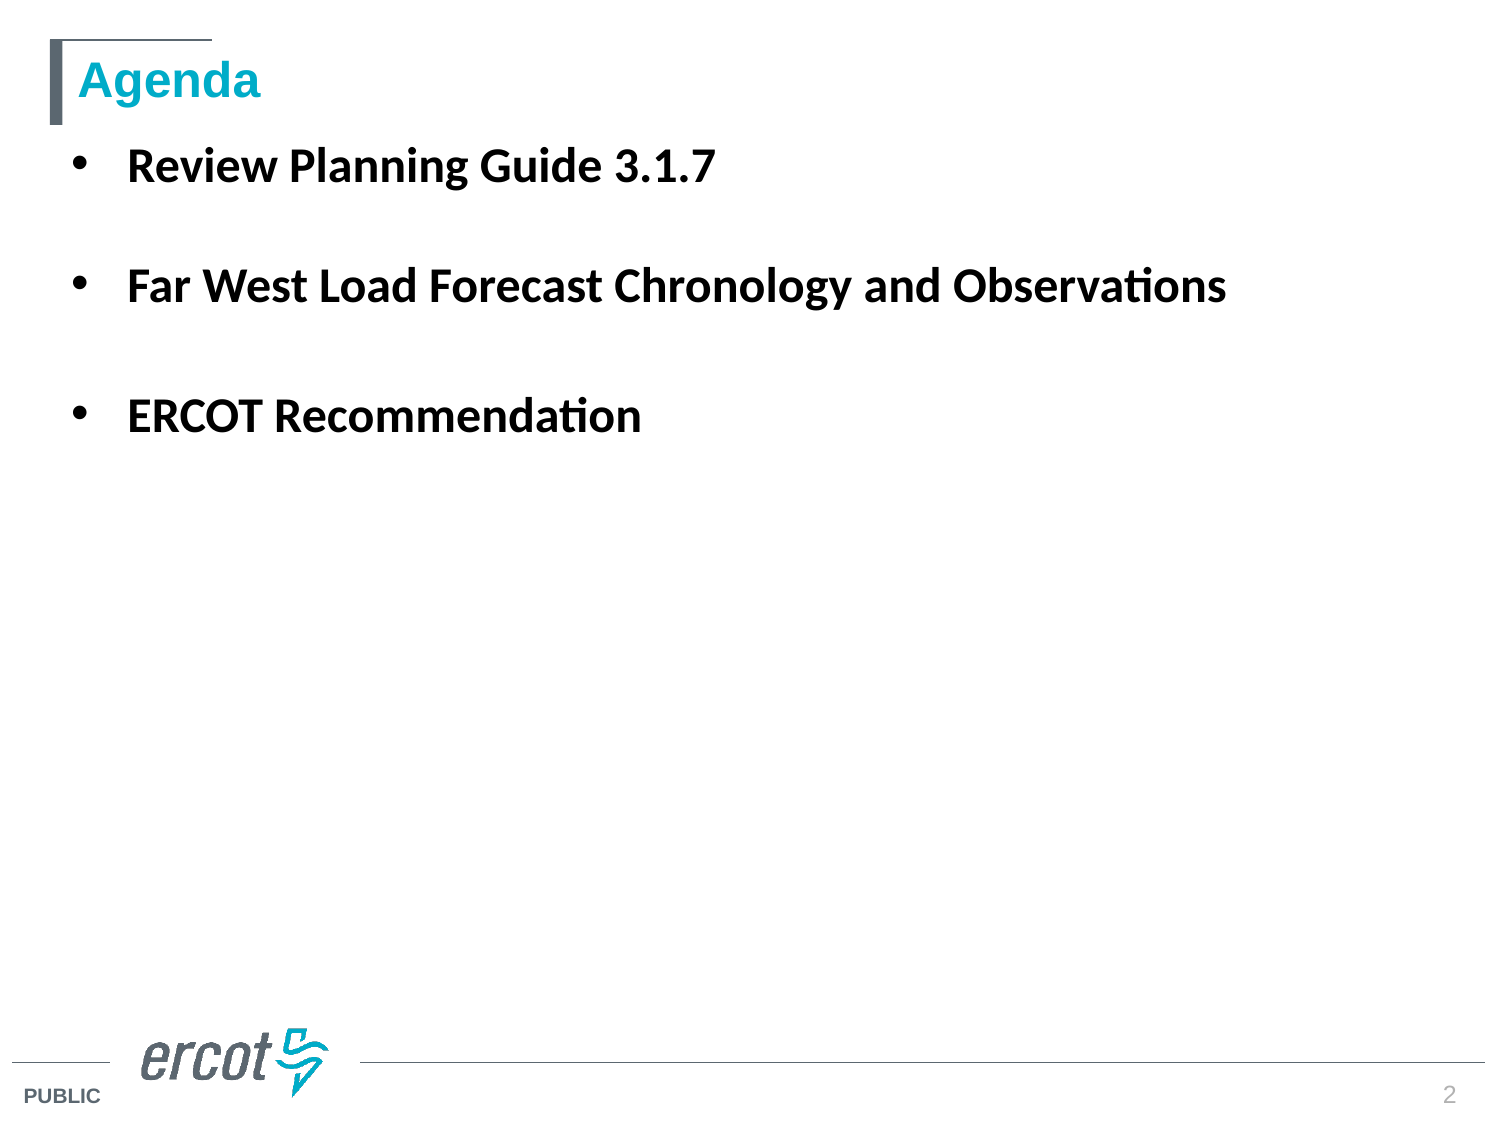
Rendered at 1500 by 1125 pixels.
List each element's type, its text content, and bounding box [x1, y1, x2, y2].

picture [137, 1024, 332, 1100]
list Review Planning Guide 3.1.7 Far West Load Forecast Chronology and Observations ERCOT Recommendation [56, 125, 1457, 884]
title Agenda [62, 39, 1450, 125]
slide_number 2 [1412, 1076, 1488, 1112]
